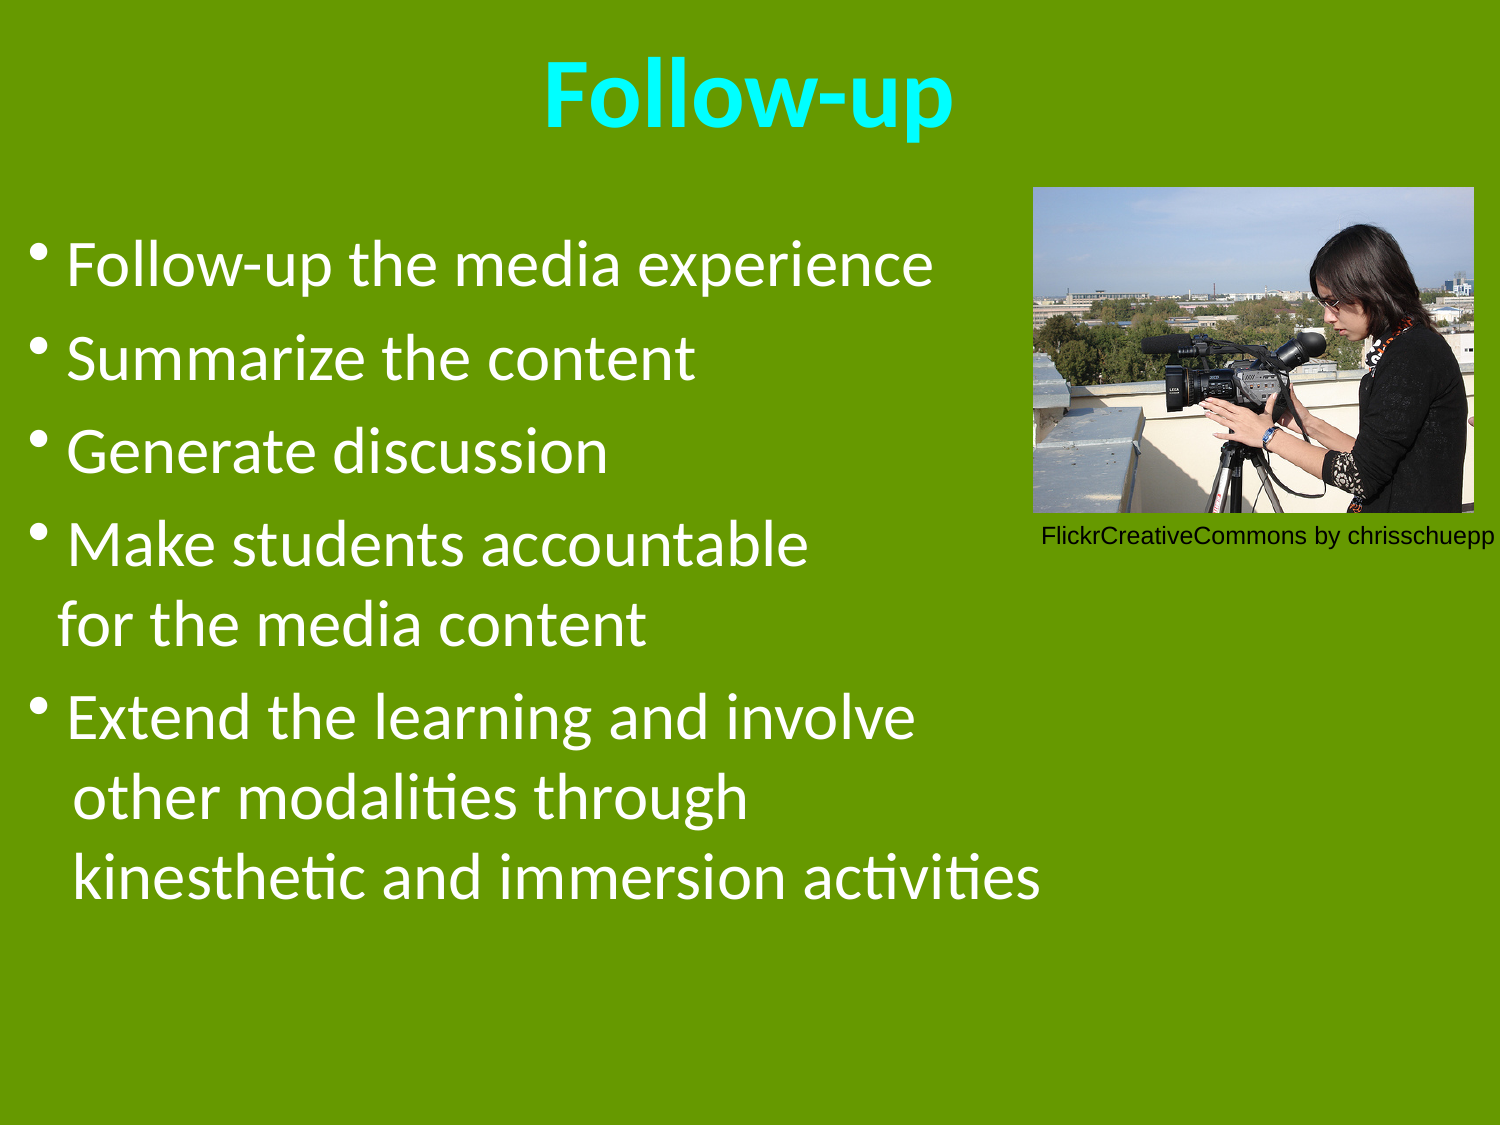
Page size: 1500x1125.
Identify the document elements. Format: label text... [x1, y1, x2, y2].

title Follow-up [112, 12, 1388, 163]
picture [1033, 187, 1474, 513]
subtitle Follow-up the media experience Summarize the content Generate discussion Make students accountable for the media content Extend the learning and involve other modalities through kinesthetic and immersion activities [12, 212, 1313, 1063]
text_box FlickrCreativeCommons by chrisschuepp [1026, 512, 1500, 558]
